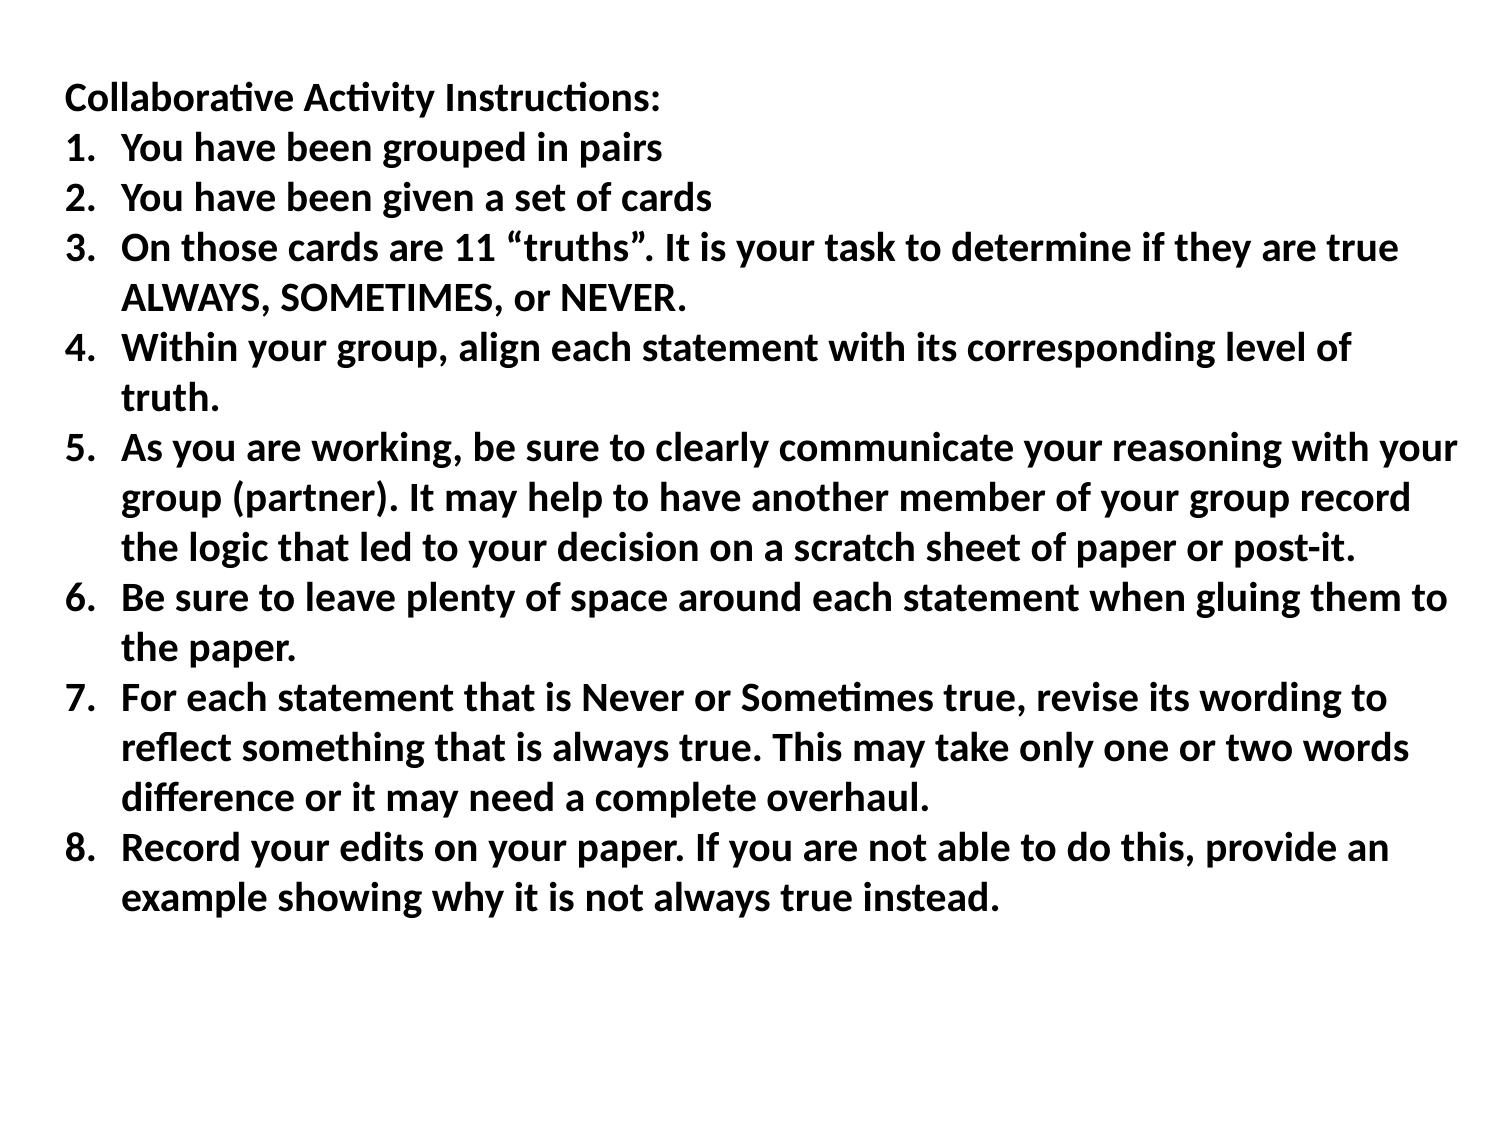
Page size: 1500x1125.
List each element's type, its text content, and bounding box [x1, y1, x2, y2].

text_box Collaborative Activity Instructions: You have been grouped in pairs You have been given a set of cards On those cards are 11 “truths”. It is your task to determine if they are true ALWAYS, SOMETIMES, or NEVER. Within your group, align each statement with its corresponding level of truth. As you are working, be sure to clearly communicate your reasoning with your group (partner). It may help to have another member of your group record the logic that led to your decision on a scratch sheet of paper or post-it. Be sure to leave plenty of space around each statement when gluing them to the paper. For each statement that is Never or Sometimes true, revise its wording to reflect something that is always true. This may take only one or two words difference or it may need a complete overhaul. Record your edits on your paper. If you are not able to do this, provide an example showing why it is not always true instead. [49, 62, 1475, 928]
